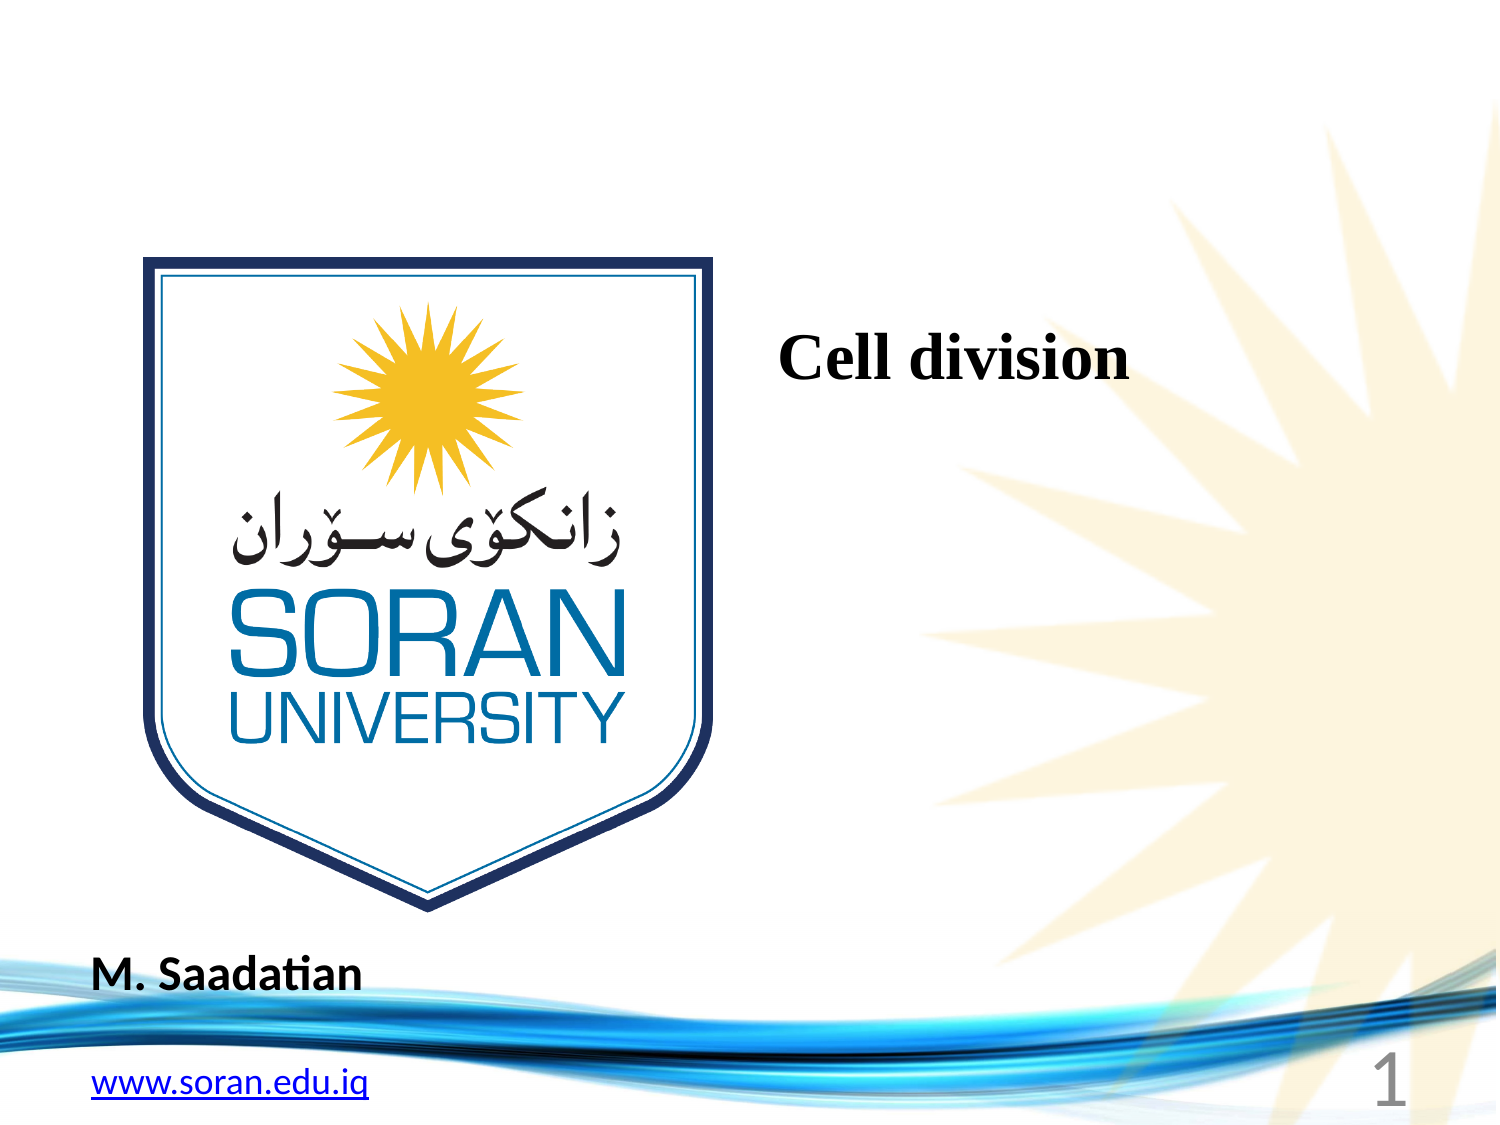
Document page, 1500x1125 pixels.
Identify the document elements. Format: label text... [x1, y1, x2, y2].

picture [143, 257, 713, 912]
list Cell division [761, 251, 1425, 400]
picture [0, 99, 1500, 1125]
list M. Saadatian [75, 912, 738, 1008]
slide_number 1 [1074, 1042, 1425, 1103]
